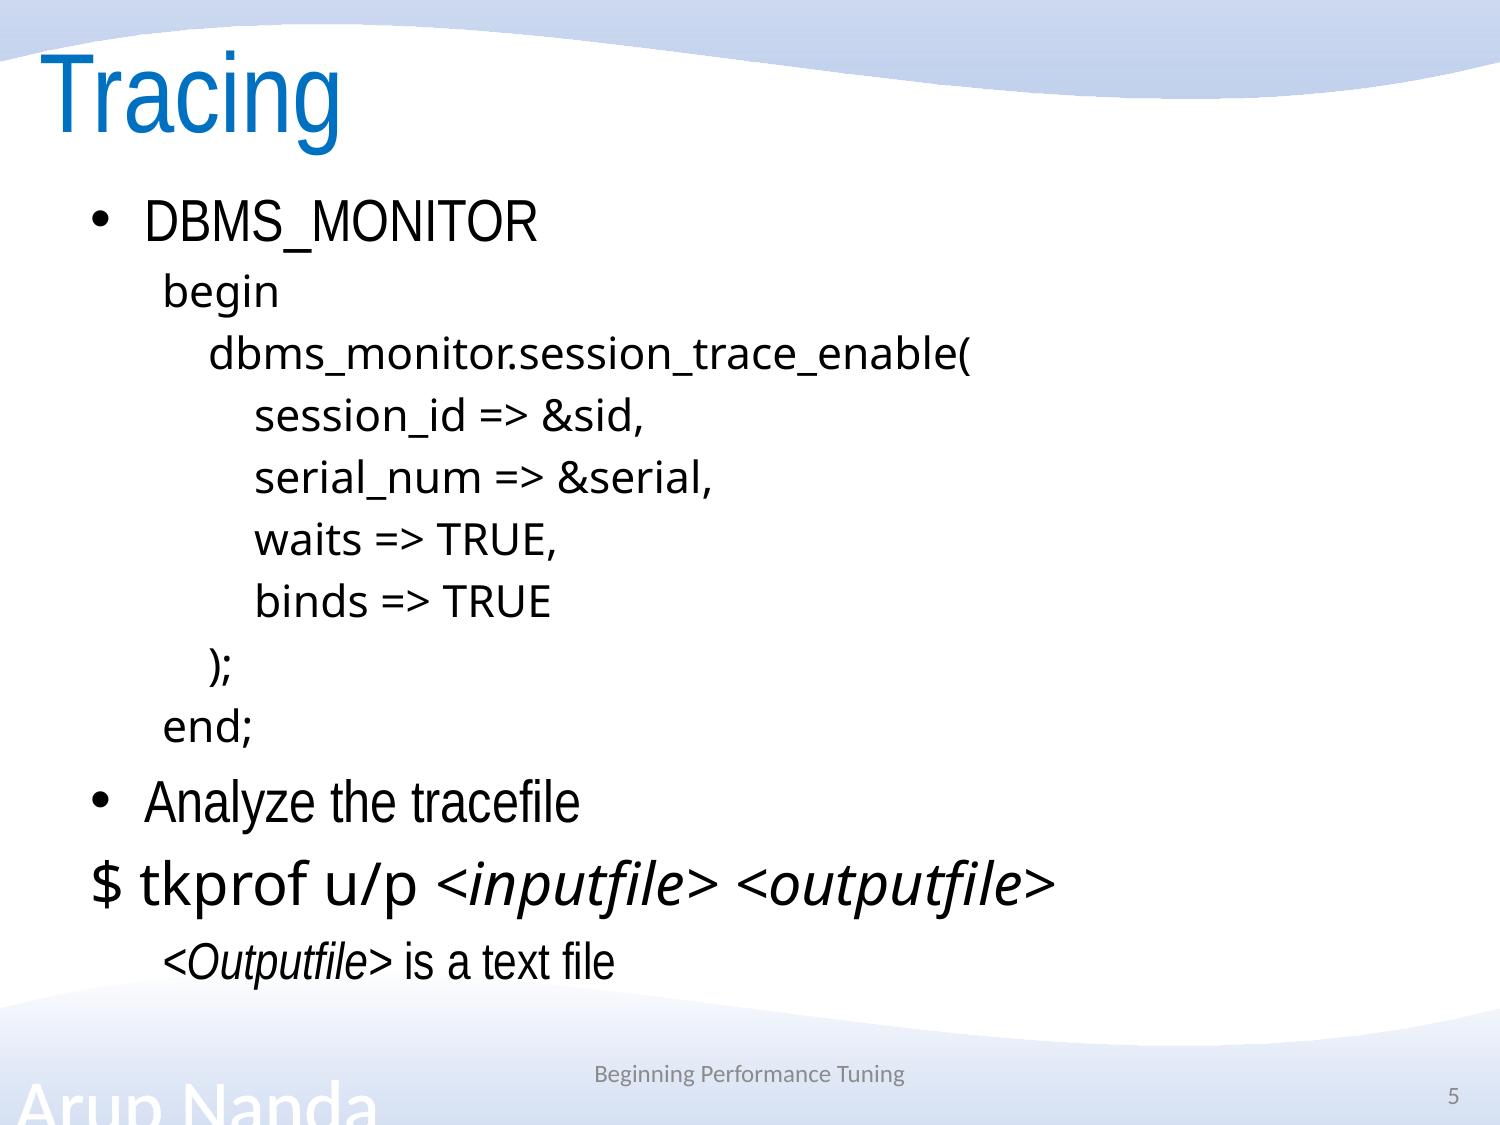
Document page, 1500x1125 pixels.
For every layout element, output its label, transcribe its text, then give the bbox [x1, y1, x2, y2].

slide_number 5 [1125, 1065, 1475, 1125]
footer Beginning Performance Tuning [512, 1042, 988, 1103]
list DBMS_MONITOR begin dbms_monitor.session_trace_enable( session_id => &sid, serial_num => &serial, waits => TRUE, binds => TRUE ); end; Analyze the tracefile $ tkprof u/p <inputfile> <outputfile> <Outputfile> is a text file [75, 174, 1425, 1005]
title Tracing [24, 24, 1475, 150]
